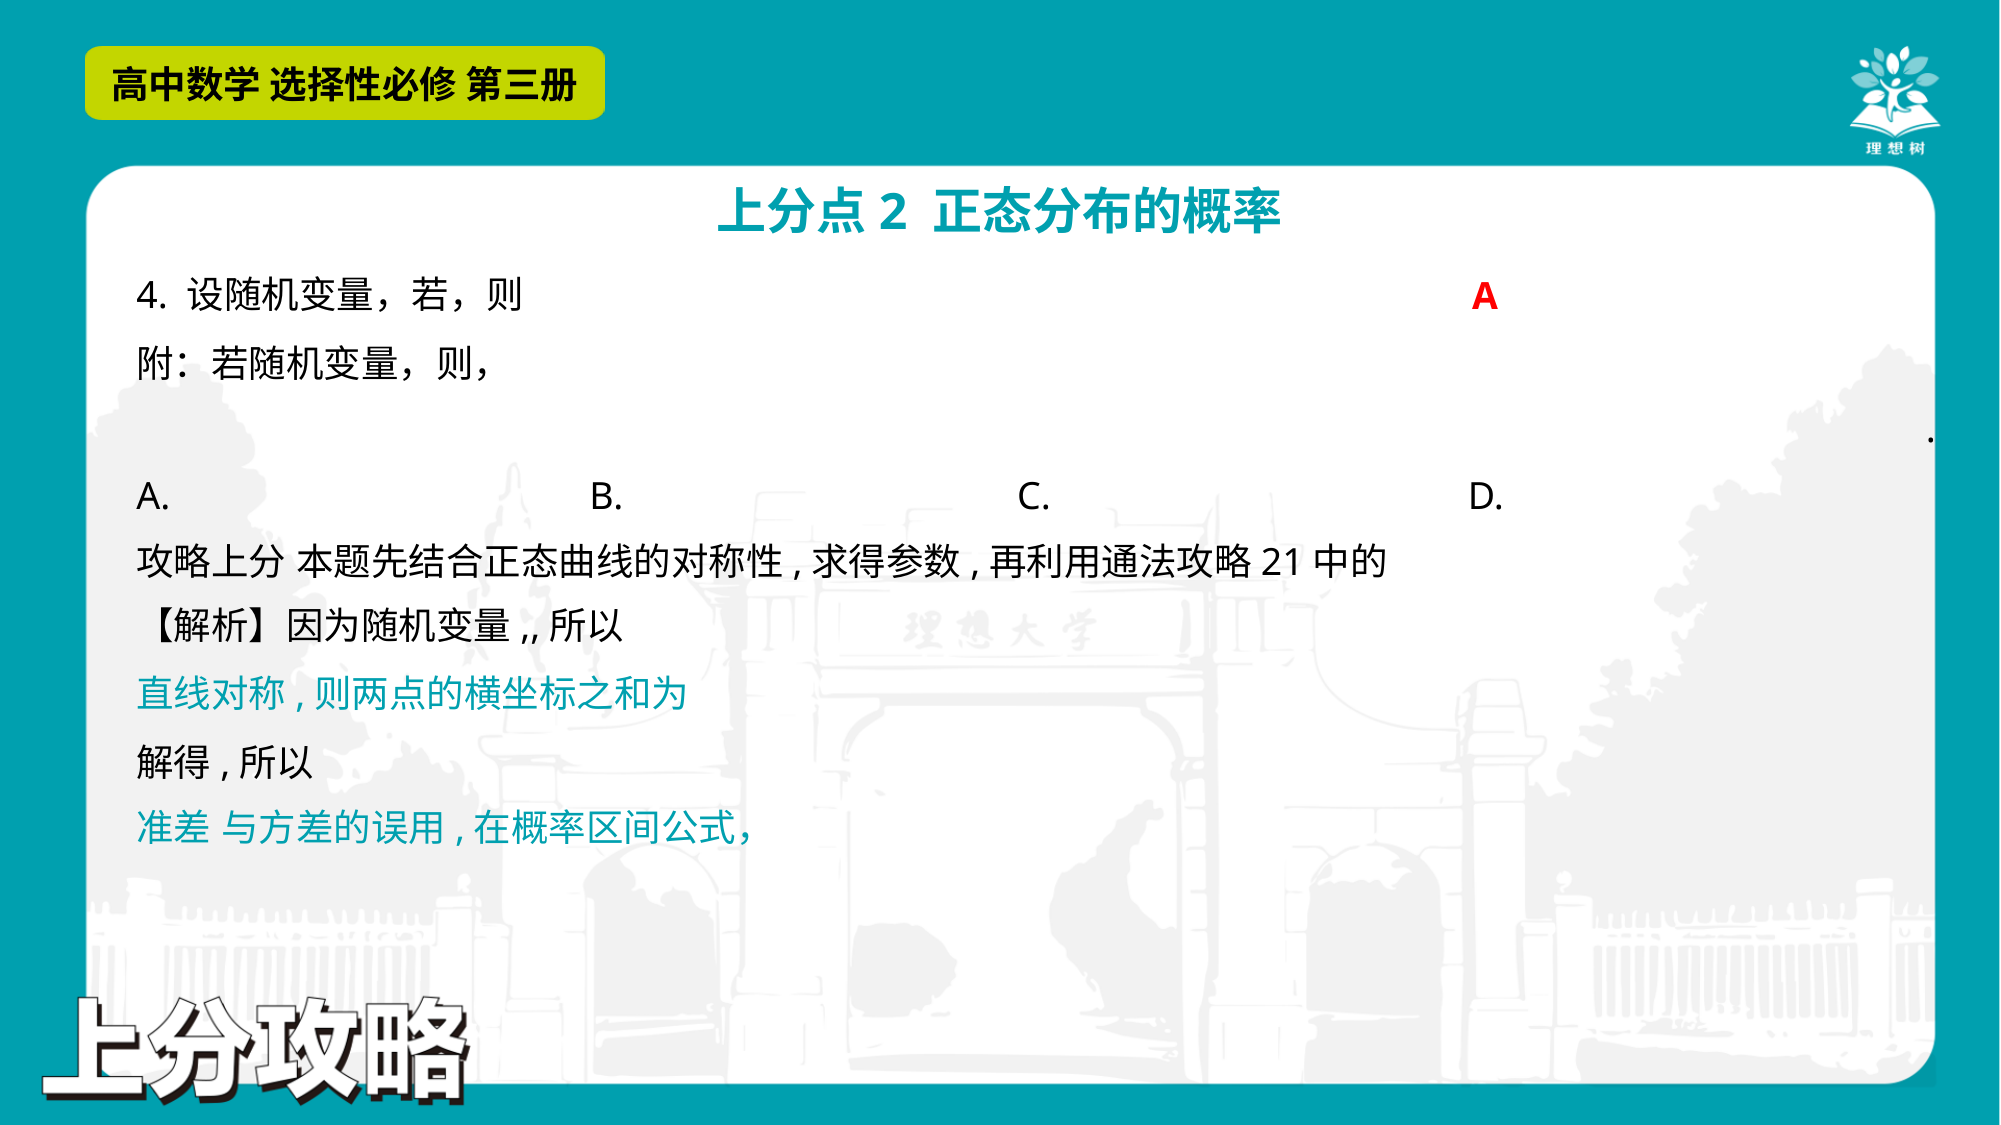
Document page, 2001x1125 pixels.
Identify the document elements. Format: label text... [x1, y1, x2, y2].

picture [0, 0, 2000, 1125]
text_box A [1457, 248, 1513, 310]
